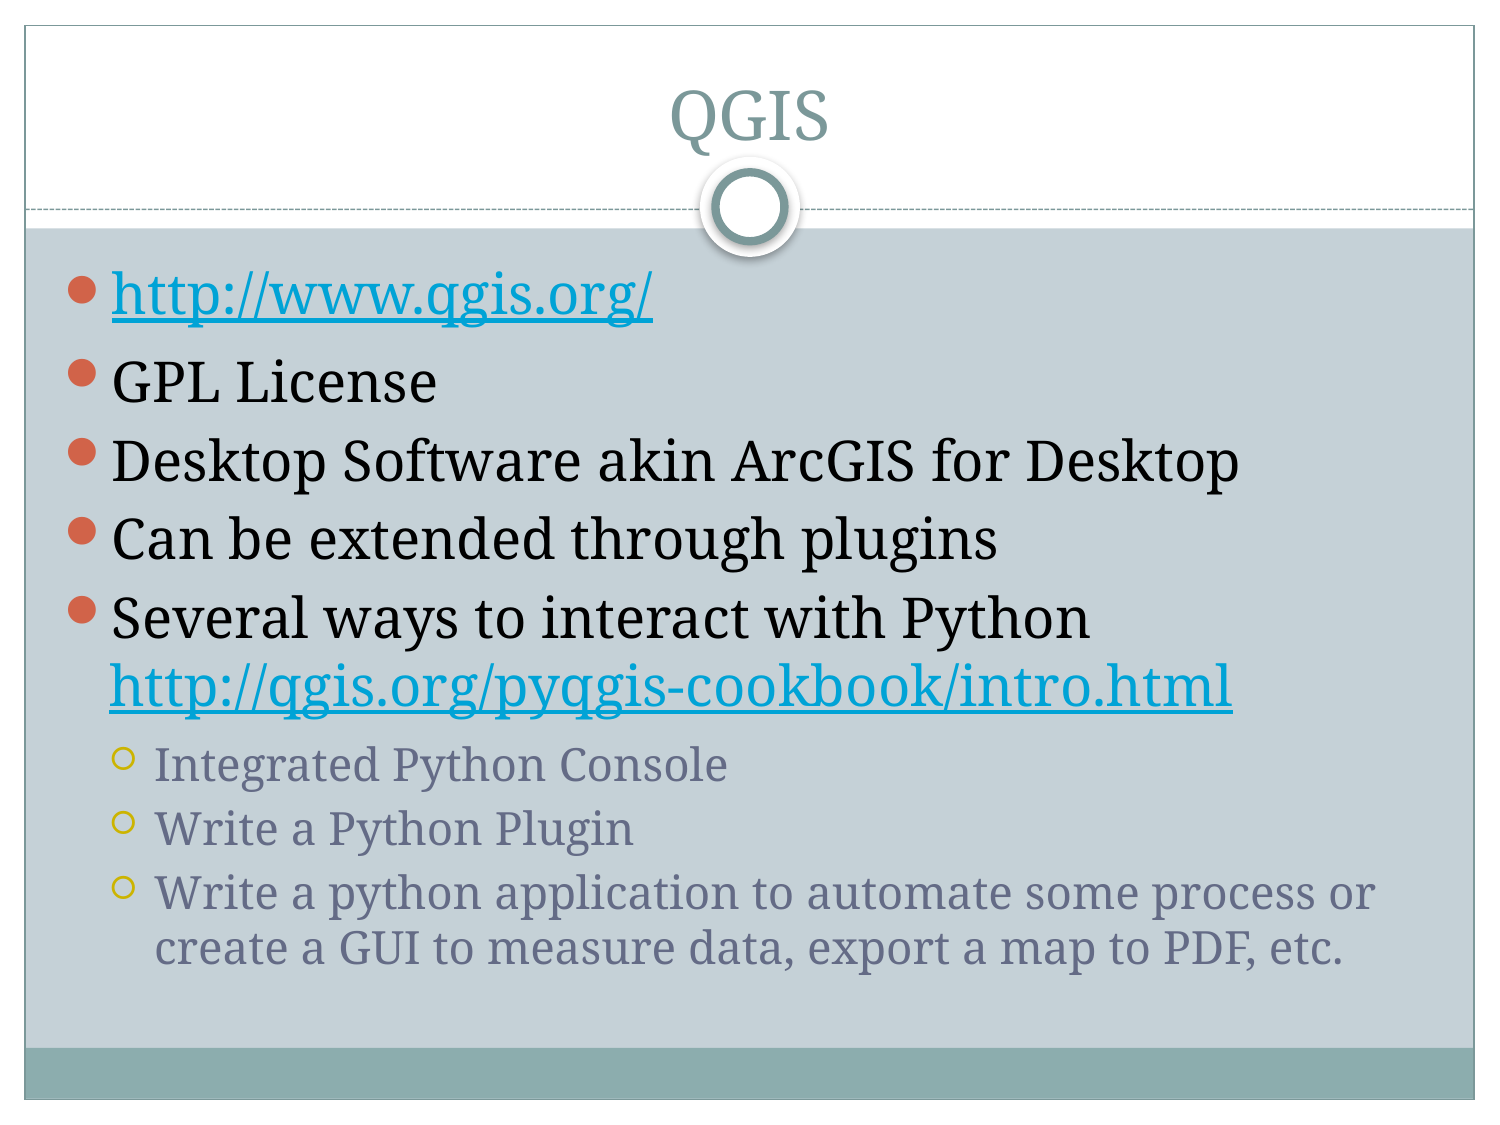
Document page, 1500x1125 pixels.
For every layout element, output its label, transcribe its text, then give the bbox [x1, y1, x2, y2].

title QGIS [49, 37, 1450, 162]
list http://www.qgis.org/ GPL License Desktop Software akin ArcGIS for Desktop Can be extended through plugins Several ways to interact with Python http://qgis.org/pyqgis-cookbook/intro.html Integrated Python Console Write a Python Plugin Write a python application to automate some process or create a GUI to measure data, export a map to PDF, etc. [49, 250, 1445, 1001]
